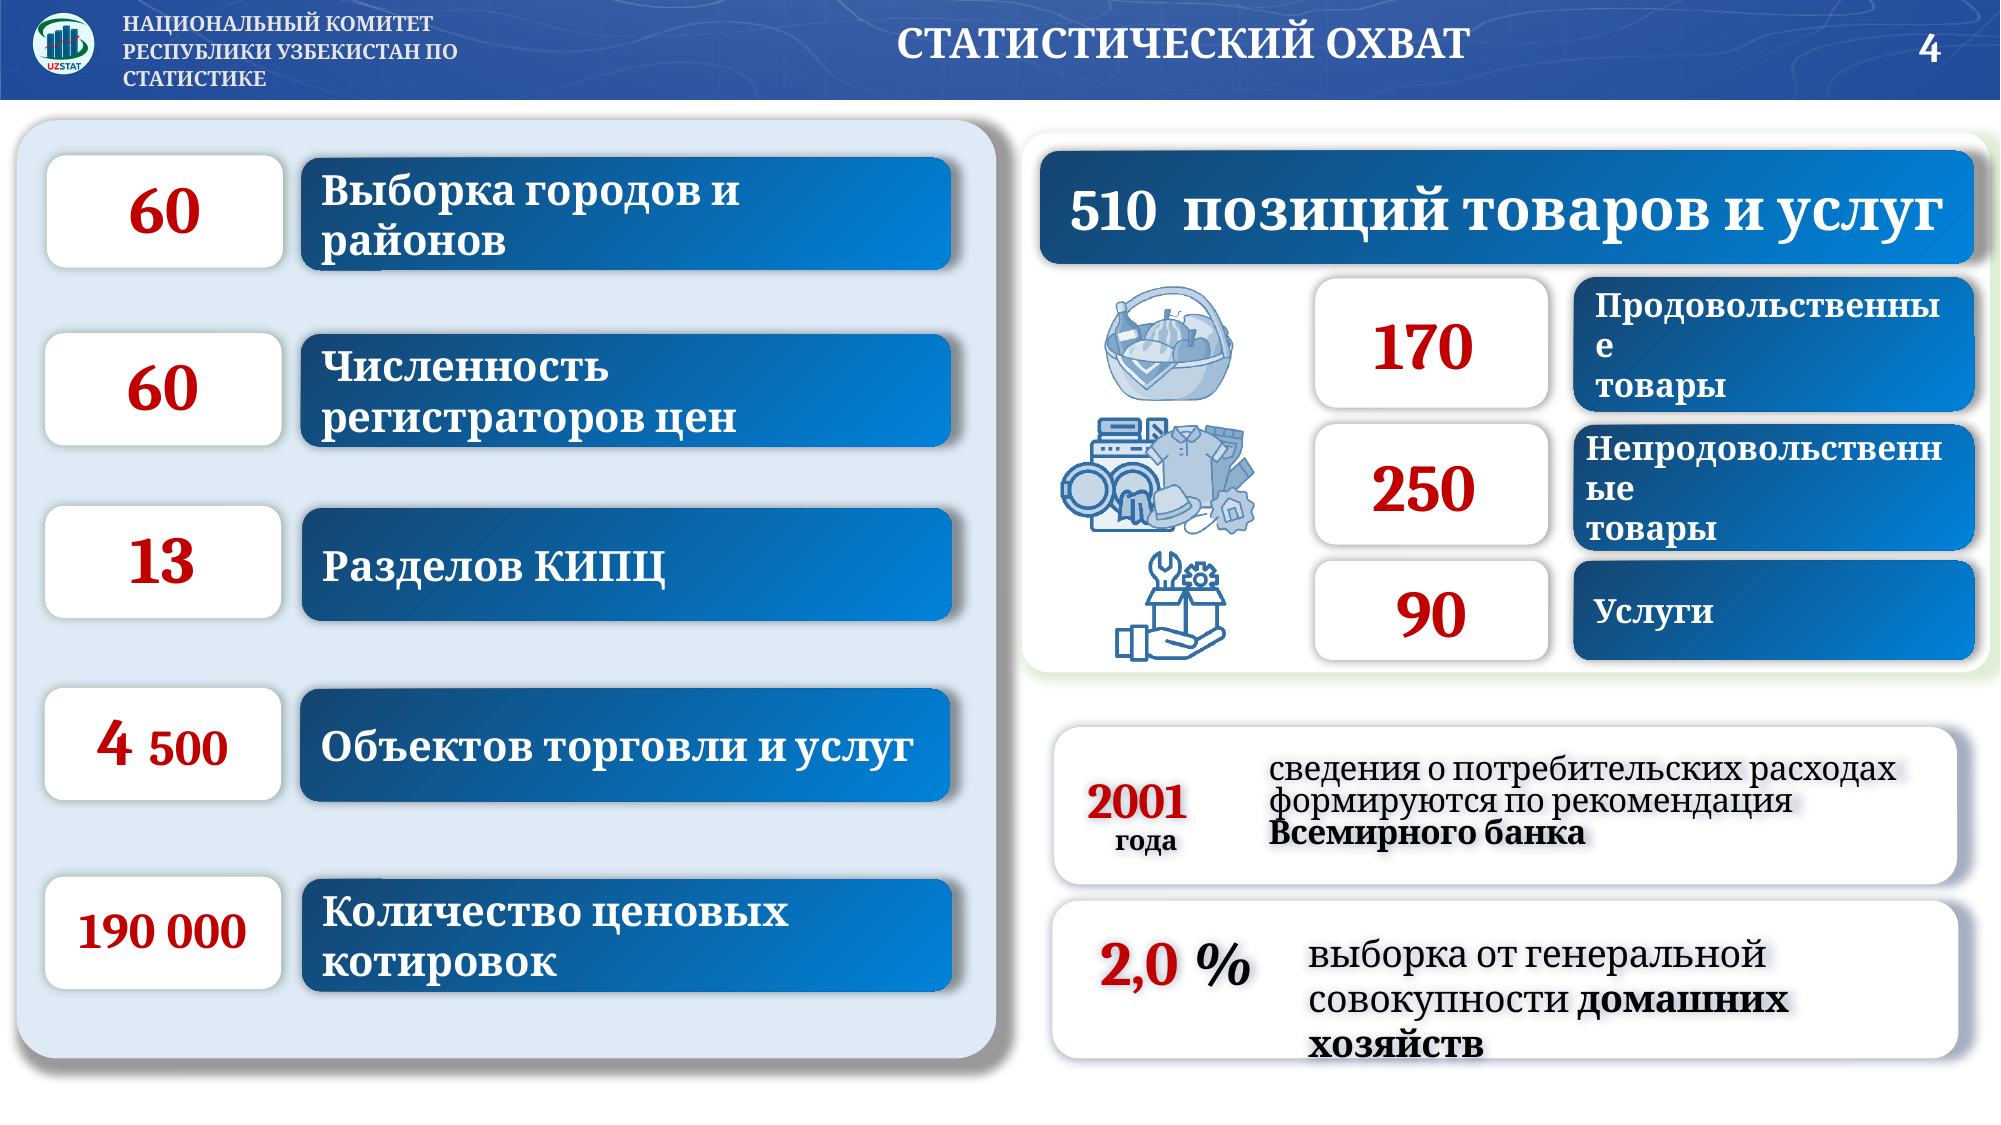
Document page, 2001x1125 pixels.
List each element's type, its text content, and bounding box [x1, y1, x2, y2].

text_box 60 [46, 155, 283, 268]
text_box Численность регистраторов цен [299, 333, 952, 448]
text_box Непродовольственные товары [1572, 423, 1976, 552]
picture [1102, 283, 1236, 403]
text_box Выборка городов и районов [300, 156, 952, 272]
text_box 60 [45, 333, 282, 446]
picture [1110, 546, 1230, 665]
text_box Продовольственные товары [1572, 276, 1976, 413]
picture [1058, 415, 1259, 539]
text_box 4 500 [44, 687, 282, 801]
text_box [1051, 899, 1958, 1060]
text_box Объектов торговли и услуг [299, 687, 951, 803]
text_box 2001 года [1026, 755, 1251, 863]
text_box сведения о потребительских расходах формируются по рекомендация Всемирного банка [1253, 747, 1953, 859]
text_box Количество ценовых котировок [301, 877, 953, 993]
text_box [1895, 100, 1913, 108]
text_box [15, 119, 998, 1060]
text_box 2,0 % [1080, 935, 1273, 1004]
text_box [1053, 726, 1956, 748]
text_box 510 позиций товаров и услуг [1039, 149, 1976, 265]
text_box 170 [1314, 277, 1550, 409]
picture [0, 0, 2000, 100]
text_box 190 000 [45, 876, 282, 989]
text_box Услуги [1572, 559, 1976, 661]
text_box 90 [1314, 559, 1550, 661]
text_box выборка от генеральной совокупности домашних хозяйств [1293, 923, 1948, 1073]
text_box Разделов КИПЦ [301, 507, 953, 622]
text_box [1020, 131, 1992, 674]
text_box 250 [1314, 423, 1550, 546]
text_box 13 [45, 505, 282, 619]
text_box [1056, 867, 1957, 886]
